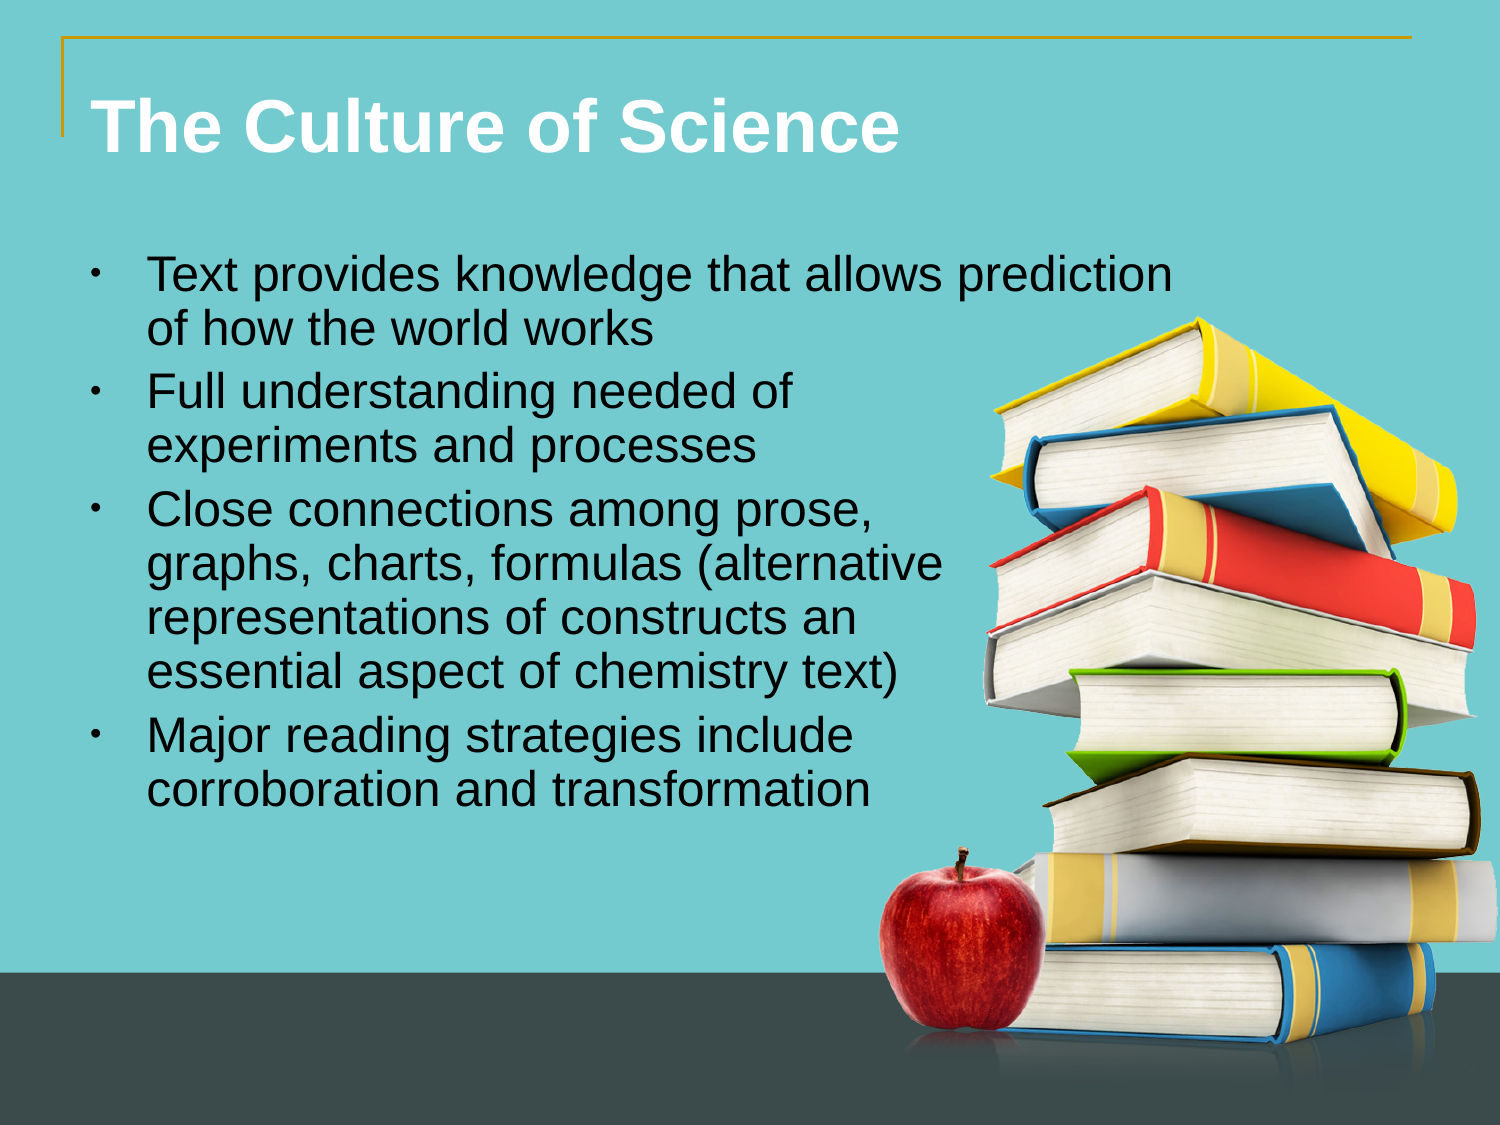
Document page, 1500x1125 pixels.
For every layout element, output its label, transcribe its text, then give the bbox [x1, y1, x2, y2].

list The Culture of Science Text provides knowledge that allows prediction of how the world works Full understanding needed of experiments and processes Close connections among prose, graphs, charts, formulas (alternative representations of constructs an essential aspect of chemistry text) Major reading strategies include corroboration and transformation [74, 70, 1376, 238]
picture [878, 316, 1500, 1094]
